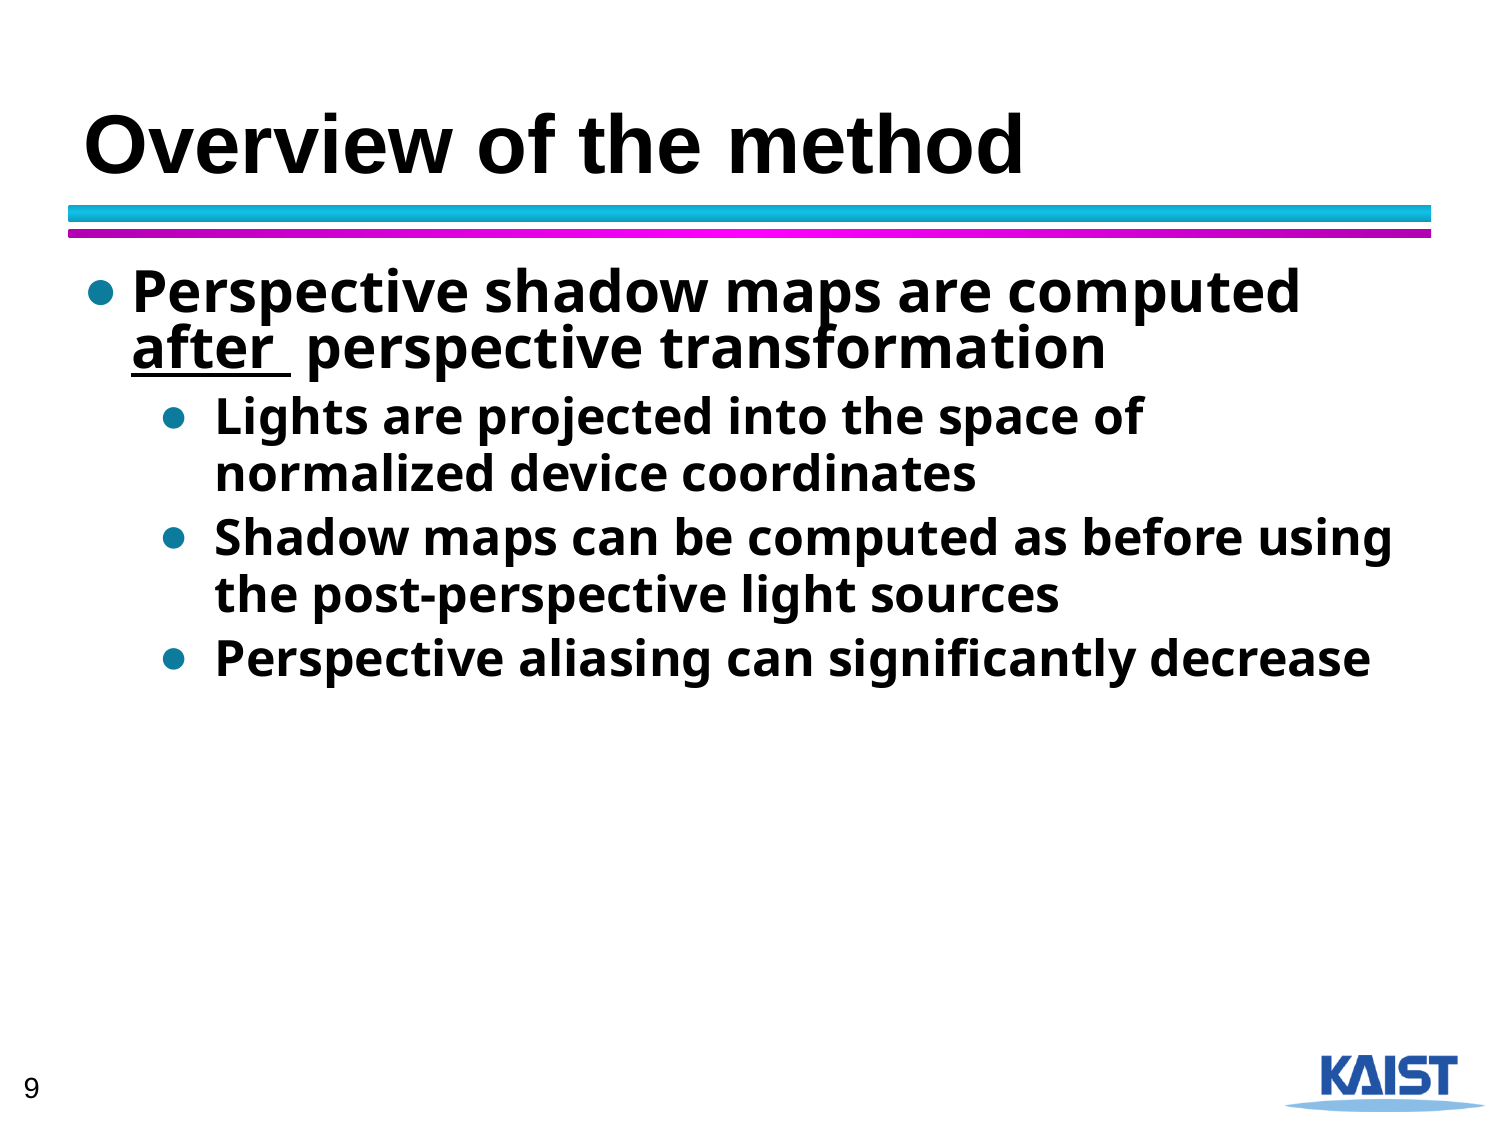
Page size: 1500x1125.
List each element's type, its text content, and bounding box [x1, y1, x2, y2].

title Overview of the method [68, 48, 1428, 199]
picture [1284, 1055, 1485, 1112]
list Perspective shadow maps are computed after perspective transformation Lights are projected into the space of normalized device coordinates Shadow maps can be computed as before using the post-perspective light sources Perspective aliasing can significantly decrease [68, 259, 1434, 1093]
